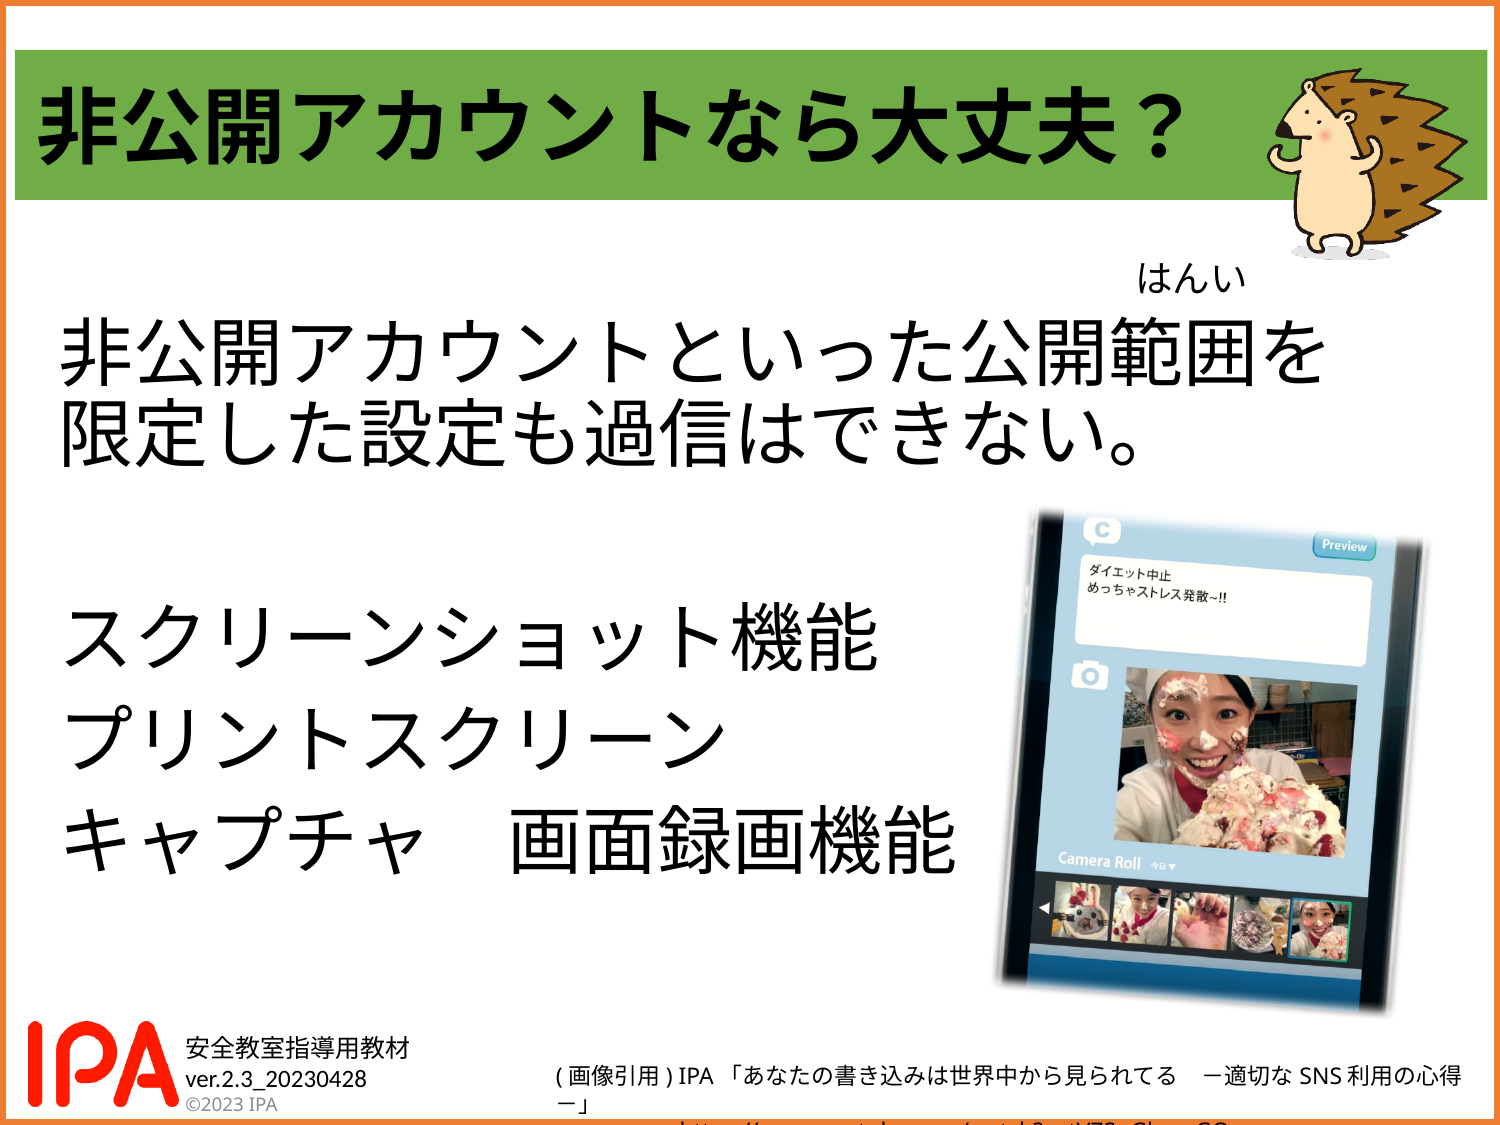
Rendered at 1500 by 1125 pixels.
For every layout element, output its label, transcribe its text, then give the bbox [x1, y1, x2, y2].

text_box (画像引用) IPA「あなたの書き込みは世界中から見られてる －適切なSNS利用の心得－」 https://www.youtube.com/watch?v=tVZSuGkmnGQ [541, 1054, 1500, 1125]
list 非公開アカウントといった公開範囲を限定した設定も過信はできない。 スクリーンショット機能 プリントスクリーン キャプチャ 画面録画機能 [43, 308, 1390, 1023]
picture [1005, 517, 1416, 1007]
picture [1267, 68, 1468, 260]
text_box はんい [1120, 247, 1329, 308]
title 非公開アカウントなら大丈夫？ [21, 56, 1347, 205]
picture [28, 1021, 179, 1107]
